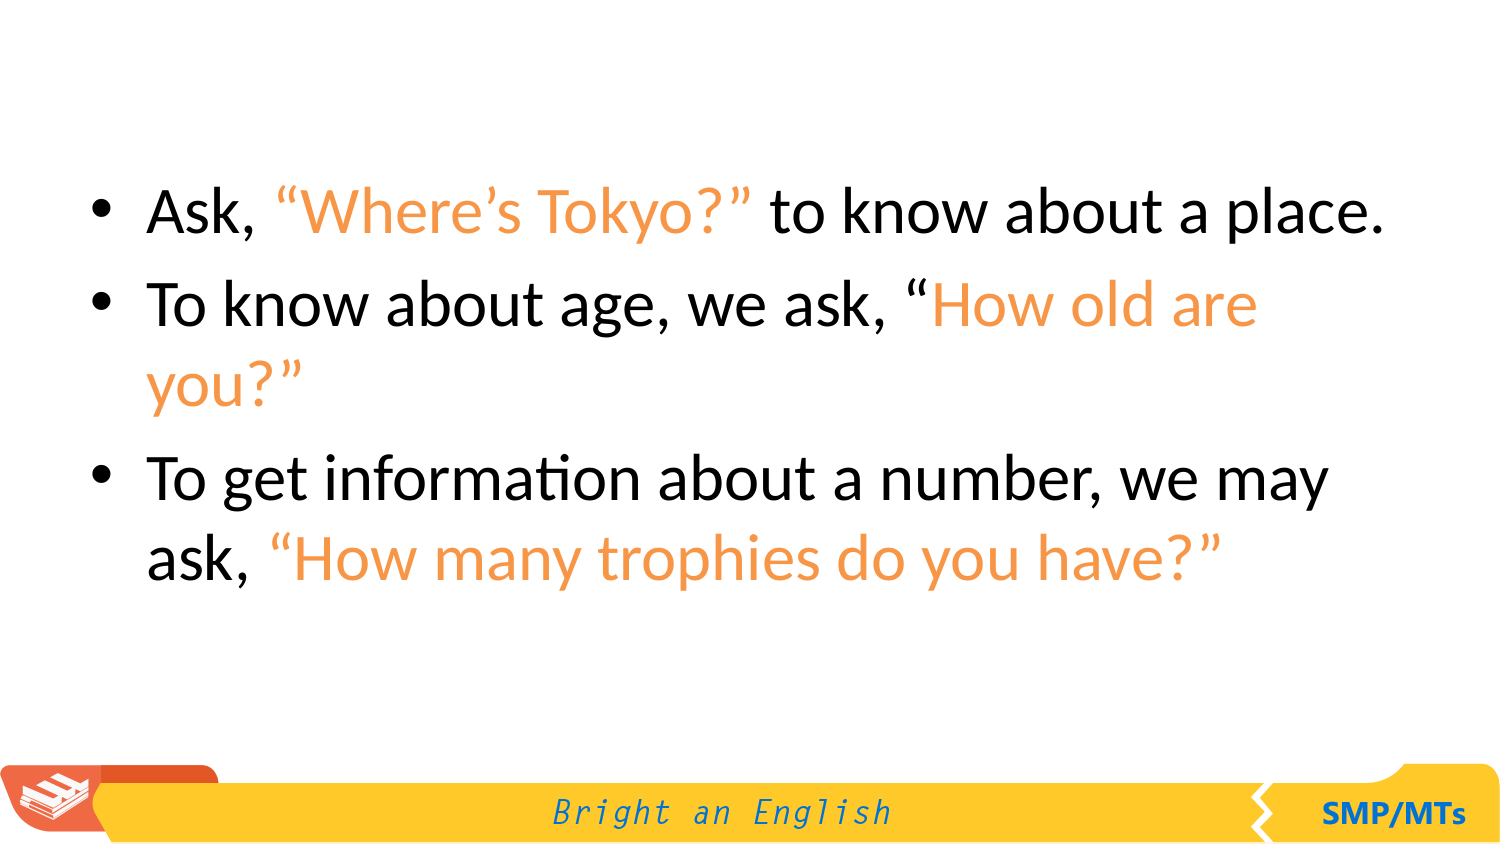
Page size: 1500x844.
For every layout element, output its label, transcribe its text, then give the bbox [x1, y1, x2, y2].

text_box Ask, “Where’s Tokyo?” to know about a place. To know about age, we ask, “How old are you?” To get information about a number, we may ask, “How many trophies do you have?” [74, 159, 1425, 622]
picture [0, 763, 1500, 844]
